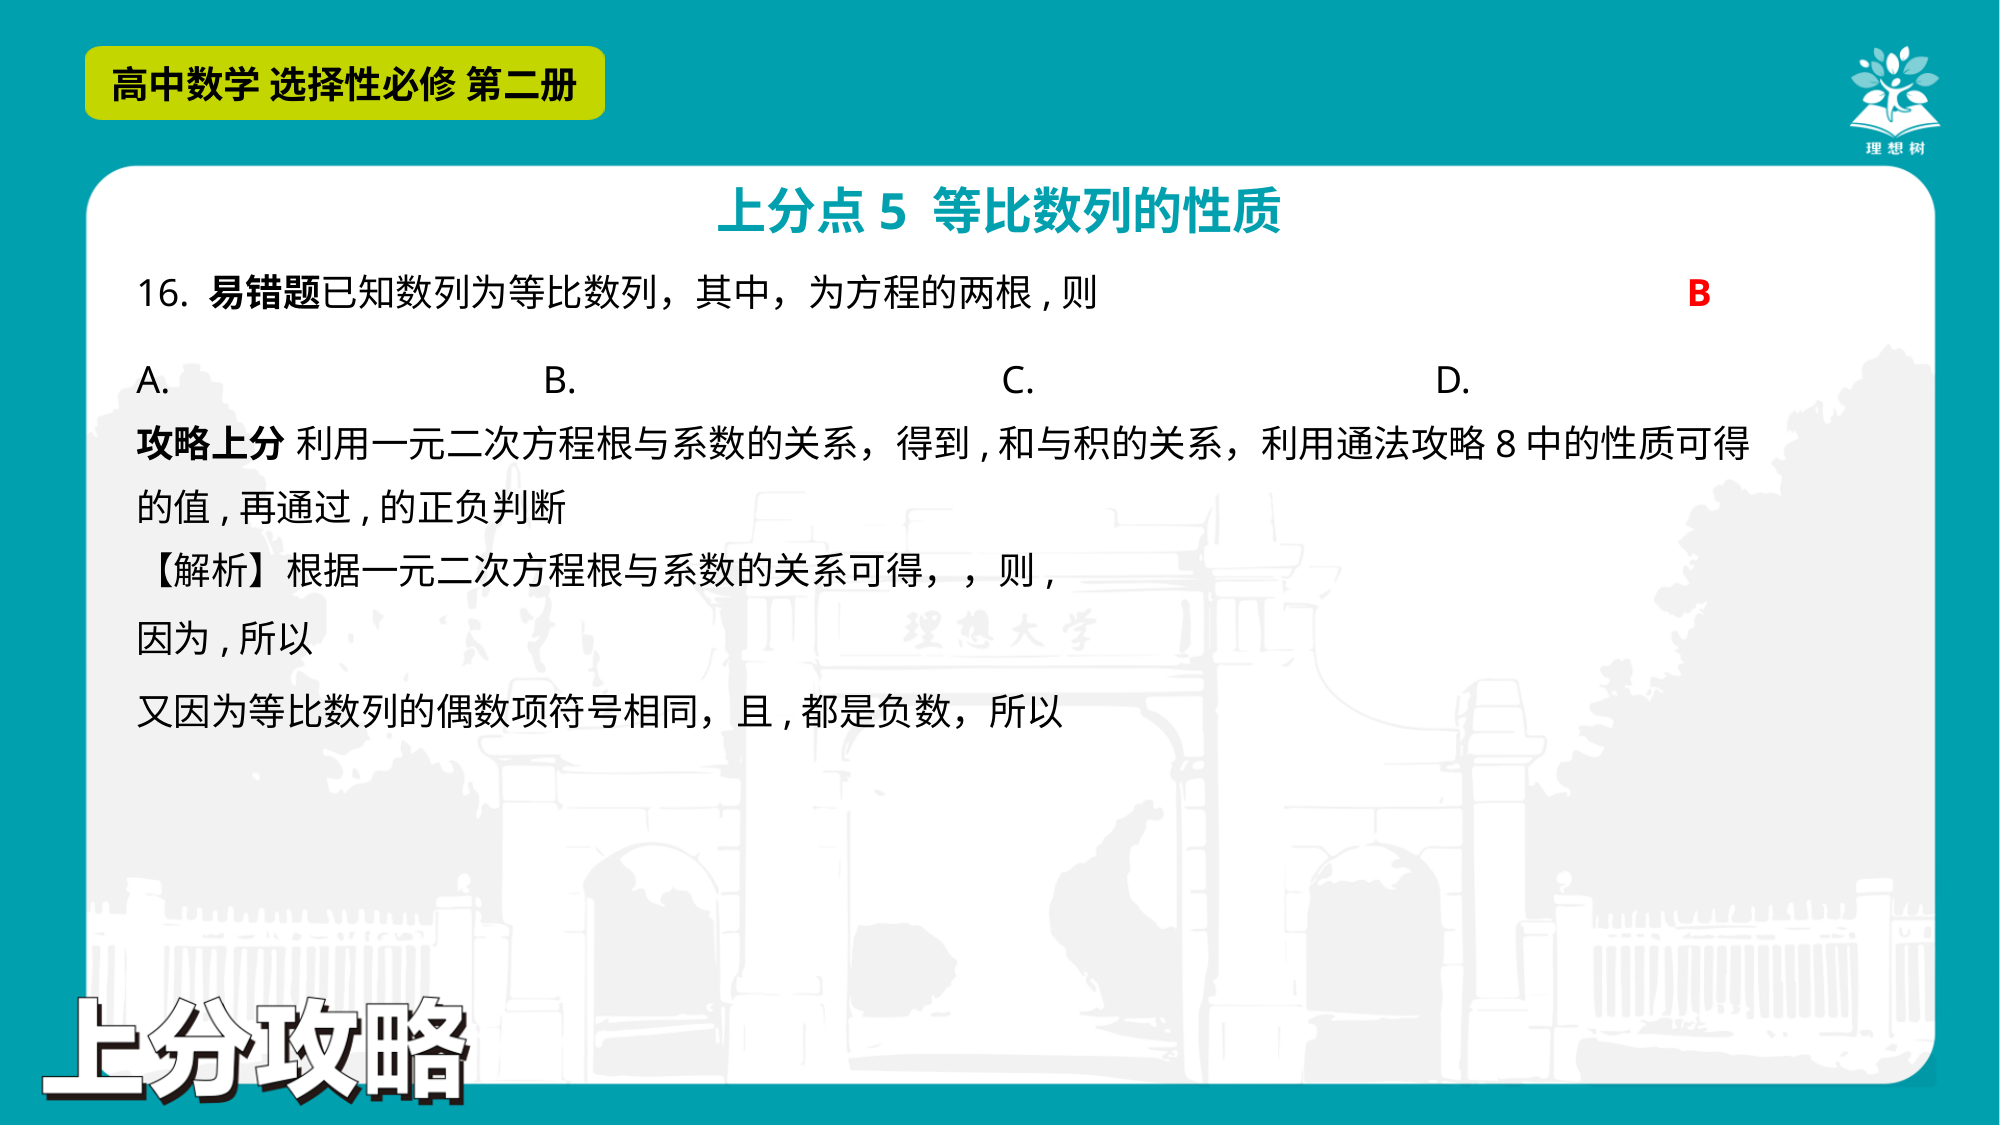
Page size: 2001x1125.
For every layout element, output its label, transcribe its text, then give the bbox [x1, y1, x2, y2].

text_box B [1672, 246, 1727, 307]
picture [0, 0, 2000, 1125]
